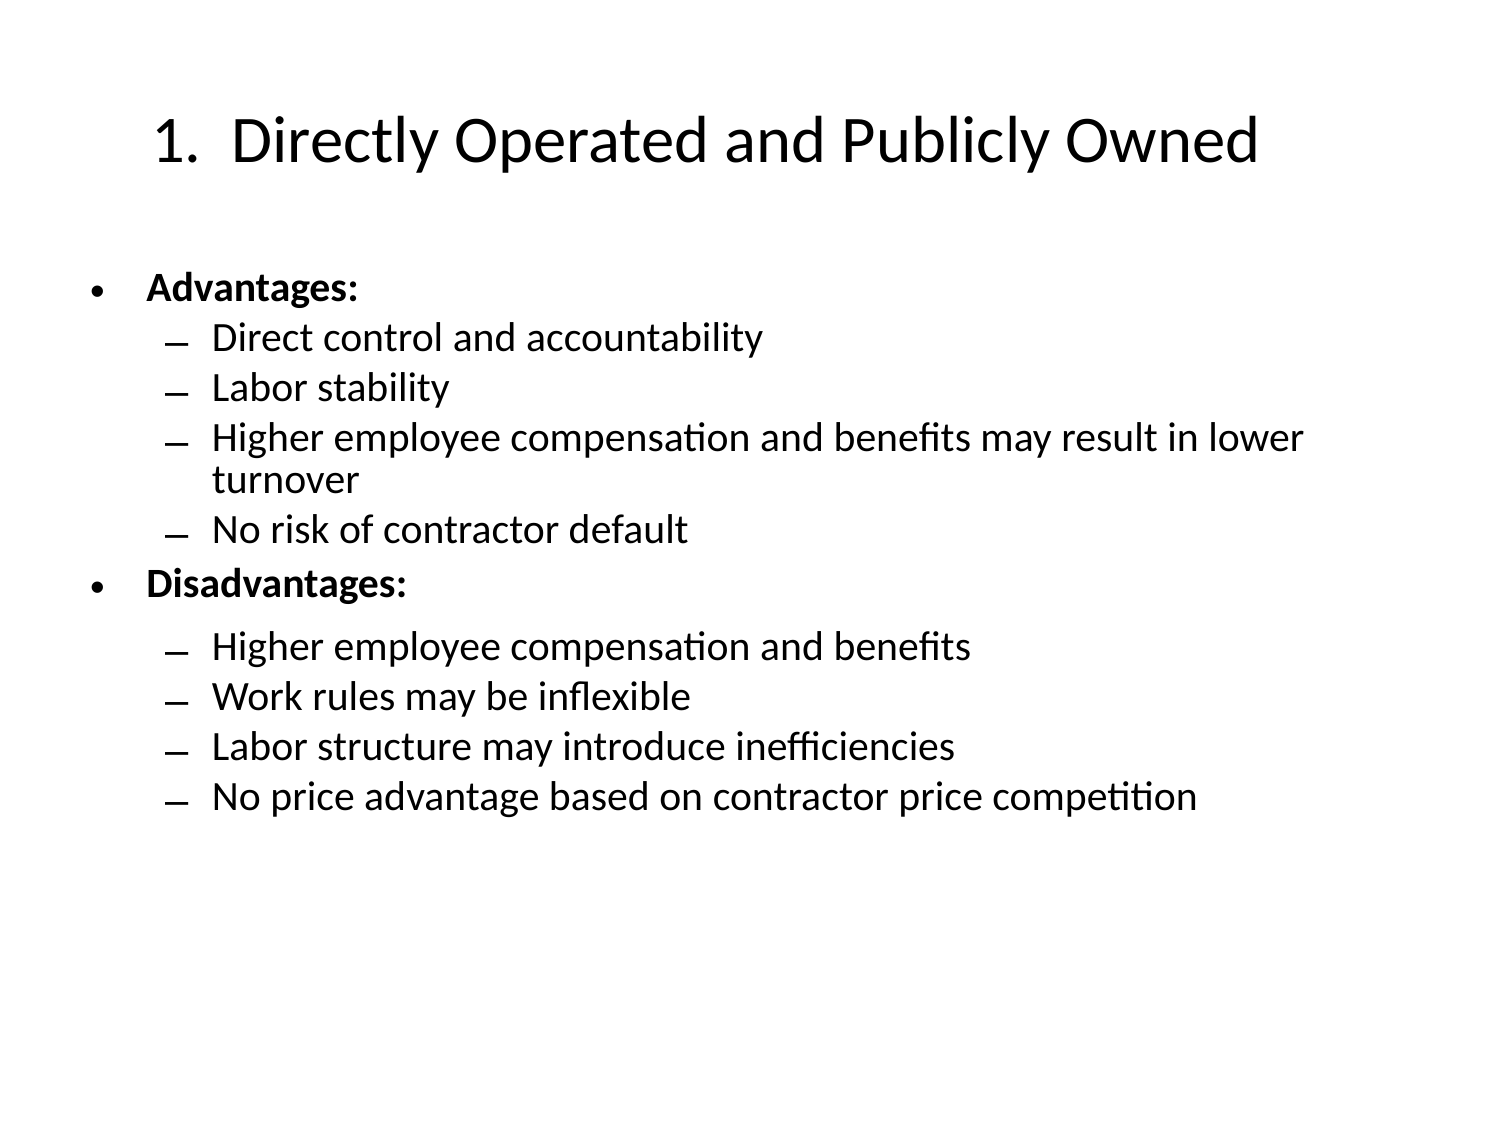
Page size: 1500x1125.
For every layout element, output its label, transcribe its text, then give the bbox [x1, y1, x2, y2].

title 1. Directly Operated and Publicly Owned [75, 52, 1338, 240]
list Advantages: Direct control and accountability Labor stability Higher employee compensation and benefits may result in lower turnover No risk of contractor default Disadvantages: Higher employee compensation and benefits Work rules may be inflexible Labor structure may introduce inefficiencies No price advantage based on contractor price competition [75, 262, 1425, 1005]
